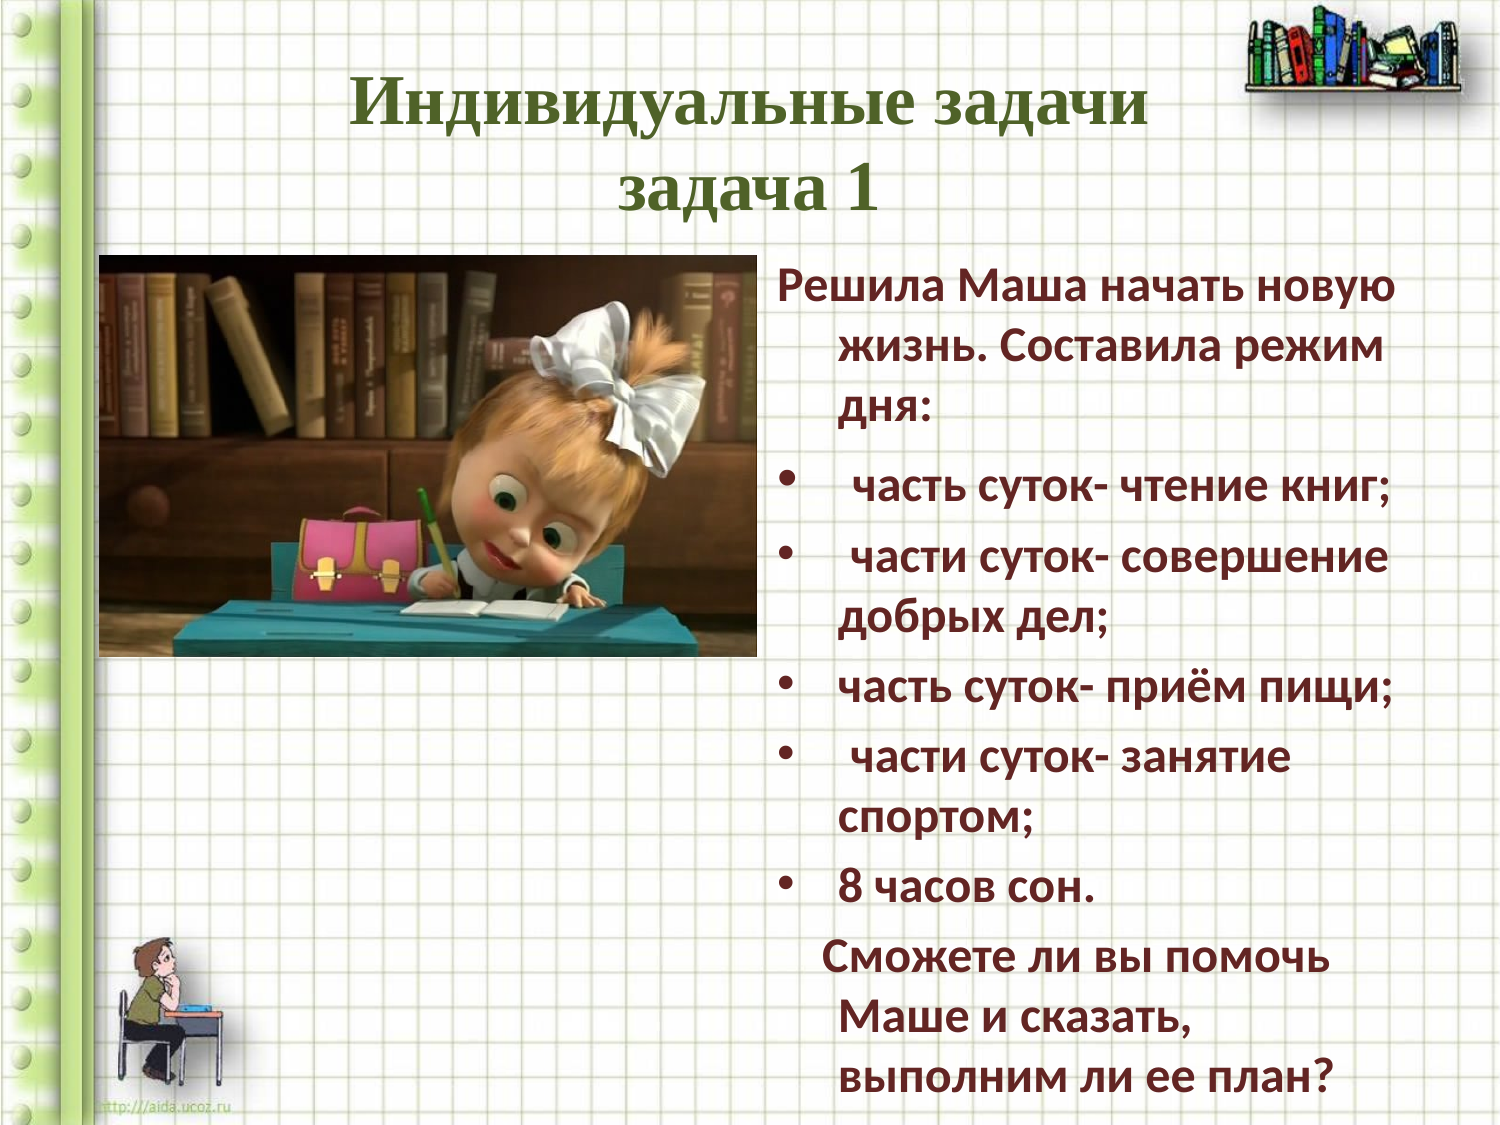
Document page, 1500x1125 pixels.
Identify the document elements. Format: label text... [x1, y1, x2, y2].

picture [0, 0, 1500, 1125]
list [98, 255, 757, 658]
title Индивидуальные задачи задача 1 [75, 45, 1425, 233]
